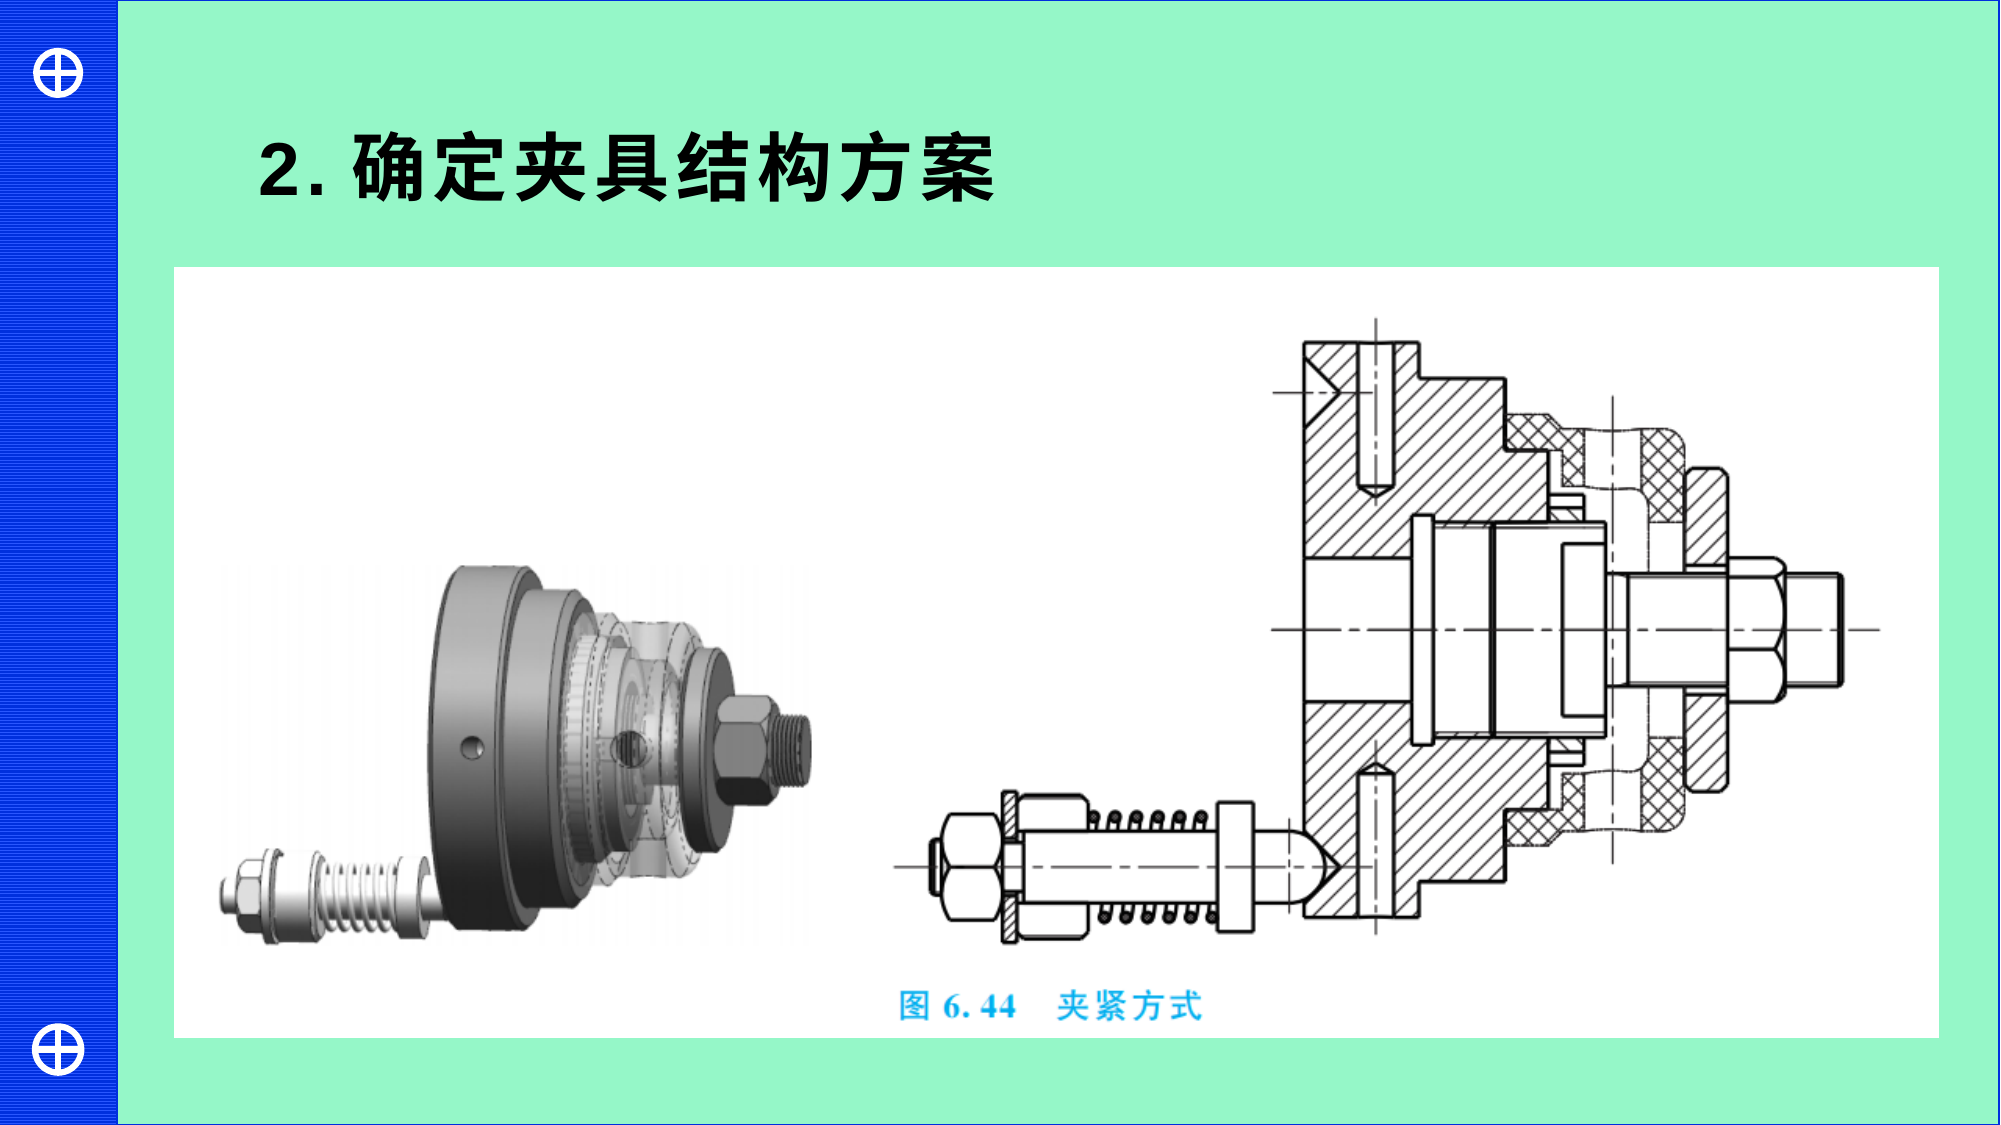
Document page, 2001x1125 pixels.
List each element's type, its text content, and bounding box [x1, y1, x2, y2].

picture [174, 267, 1939, 1038]
text_box 2.确定夹具结构方案 [135, 96, 1423, 218]
